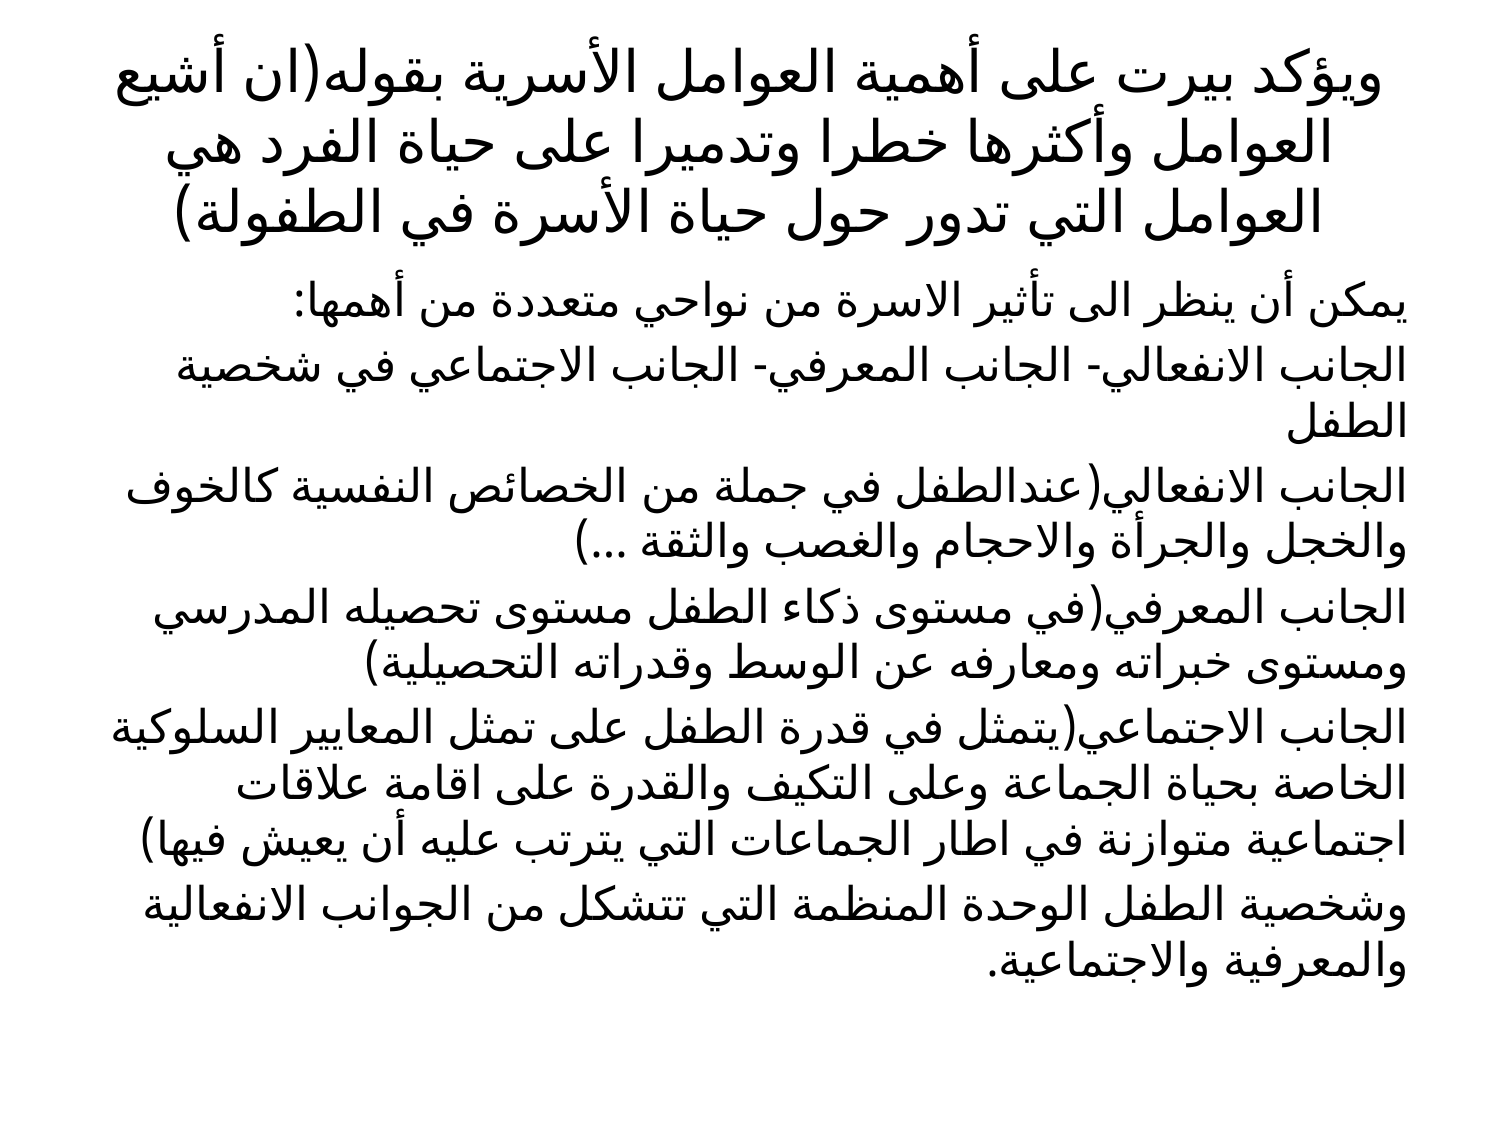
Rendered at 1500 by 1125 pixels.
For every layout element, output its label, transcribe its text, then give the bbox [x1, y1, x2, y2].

title ويؤكد بيرت على أهمية العوامل الأسرية بقوله(ان أشيع العوامل وأكثرها خطرا وتدميرا على حياة الفرد هي العوامل التي تدور حول حياة الأسرة في الطفولة) [75, 45, 1425, 233]
list يمكن أن ينظر الى تأثير الاسرة من نواحي متعددة من أهمها: الجانب الانفعالي- الجانب المعرفي- الجانب الاجتماعي في شخصية الطفل الجانب الانفعالي(عندالطفل في جملة من الخصائص النفسية كالخوف والخجل والجرأة والاحجام والغصب والثقة ...) الجانب المعرفي(في مستوى ذكاء الطفل مستوى تحصيله المدرسي ومستوى خبراته ومعارفه عن الوسط وقدراته التحصيلية) الجانب الاجتماعي(يتمثل في قدرة الطفل على تمثل المعايير السلوكية الخاصة بحياة الجماعة وعلى التكيف والقدرة على اقامة علاقات اجتماعية متوازنة في اطار الجماعات التي يترتب عليه أن يعيش فيها) وشخصية الطفل الوحدة المنظمة التي تتشكل من الجوانب الانفعالية والمعرفية والاجتماعية. [75, 262, 1425, 1005]
